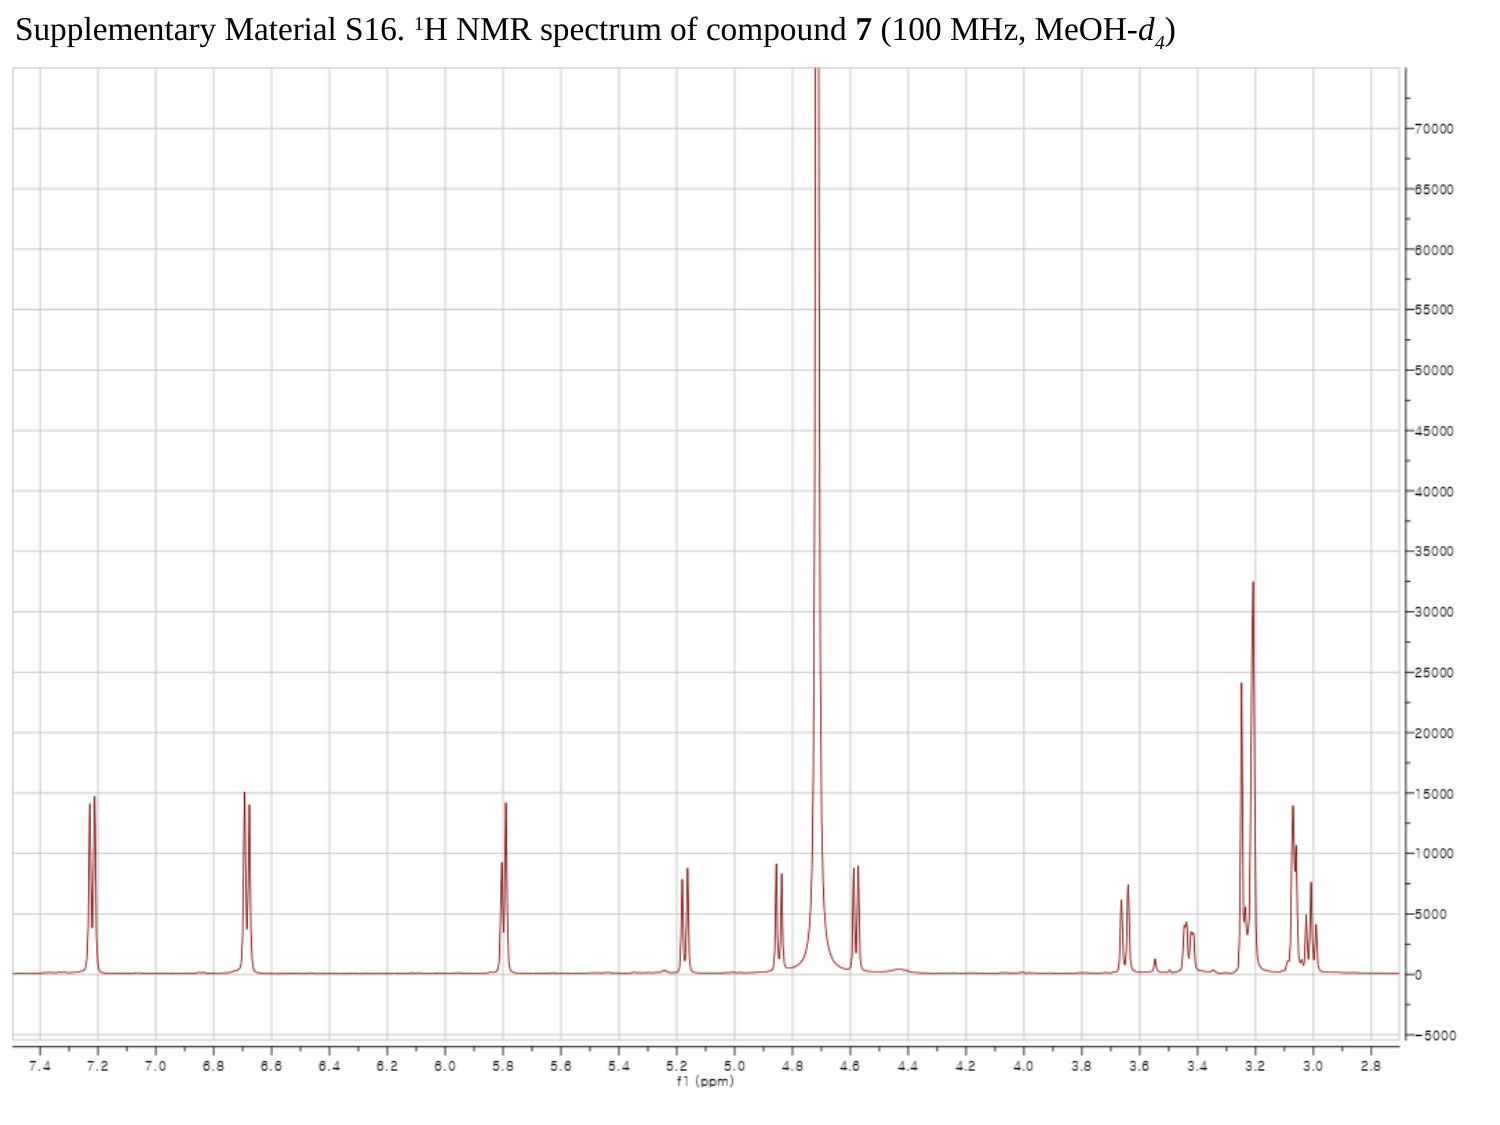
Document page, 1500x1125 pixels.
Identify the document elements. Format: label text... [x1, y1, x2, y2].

picture [0, 55, 1500, 1104]
text_box Supplementary Material S16. 1H NMR spectrum of compound 7 (100 MHz, MeOH-d4) [0, 0, 1500, 54]
